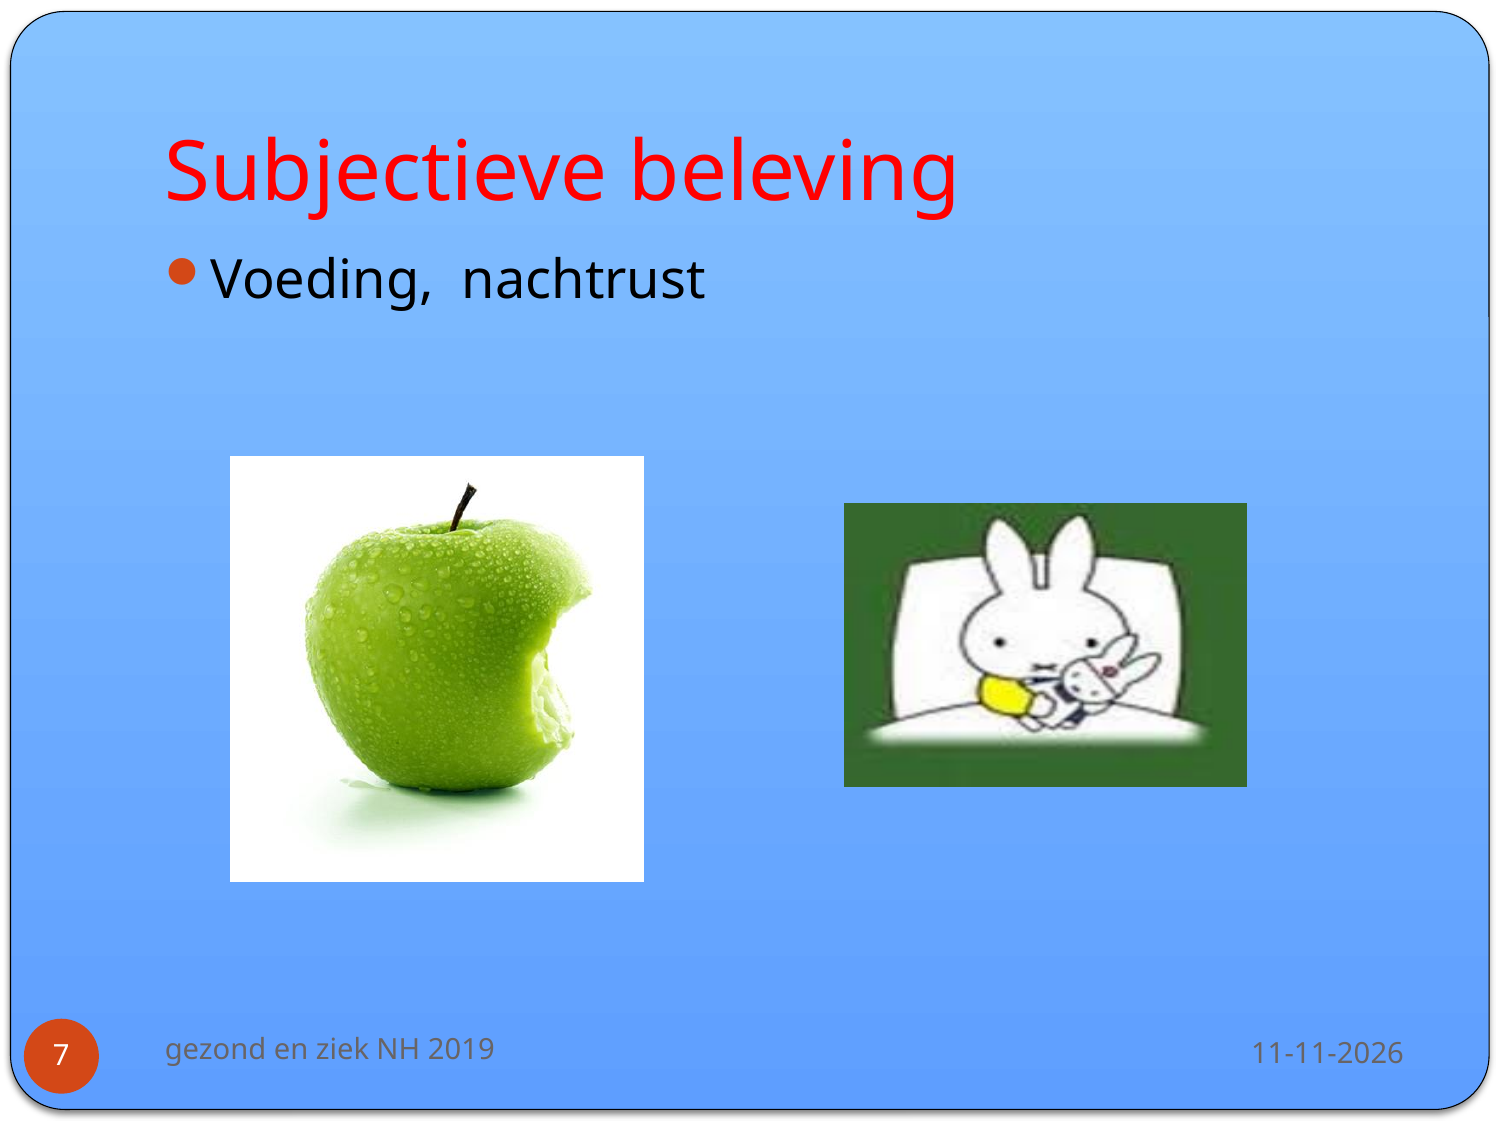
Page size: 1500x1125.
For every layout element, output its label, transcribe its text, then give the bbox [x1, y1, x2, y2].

title Subjectieve beleving [150, 45, 1425, 233]
slide_number 7 [23, 1018, 99, 1094]
list Voeding, nachtrust [150, 237, 1425, 988]
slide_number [1012, 1015, 1419, 1094]
footer gezond en ziek NH 2019 [150, 1012, 800, 1088]
picture [844, 503, 1247, 788]
picture [229, 455, 644, 882]
